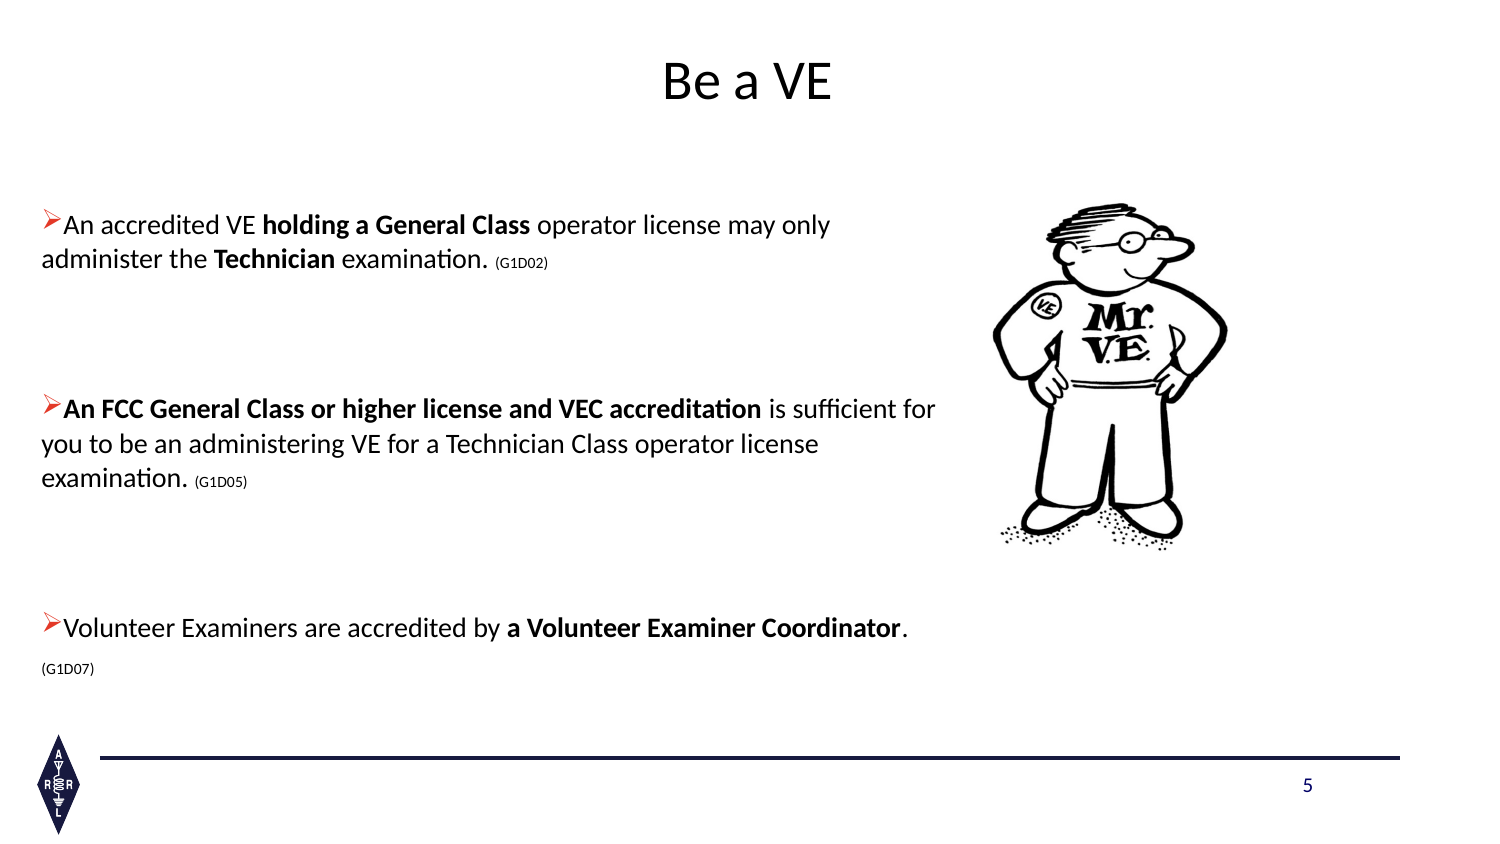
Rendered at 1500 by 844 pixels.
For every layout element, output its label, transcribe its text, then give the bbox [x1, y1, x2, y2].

picture [37, 734, 80, 835]
list An accredited VE holding a General Class operator license may only administer the Technician examination. (G1D02) An FCC General Class or higher license and VEC accreditation is sufficient for you to be an administering VE for a Technician Class operator license examination. (G1D05) Volunteer Examiners are accredited by a Volunteer Examiner Coordinator. (G1D07) [41, 199, 956, 811]
slide_number 5 [1302, 761, 1400, 807]
picture [955, 183, 1272, 585]
title Be a VE [101, 44, 1395, 145]
